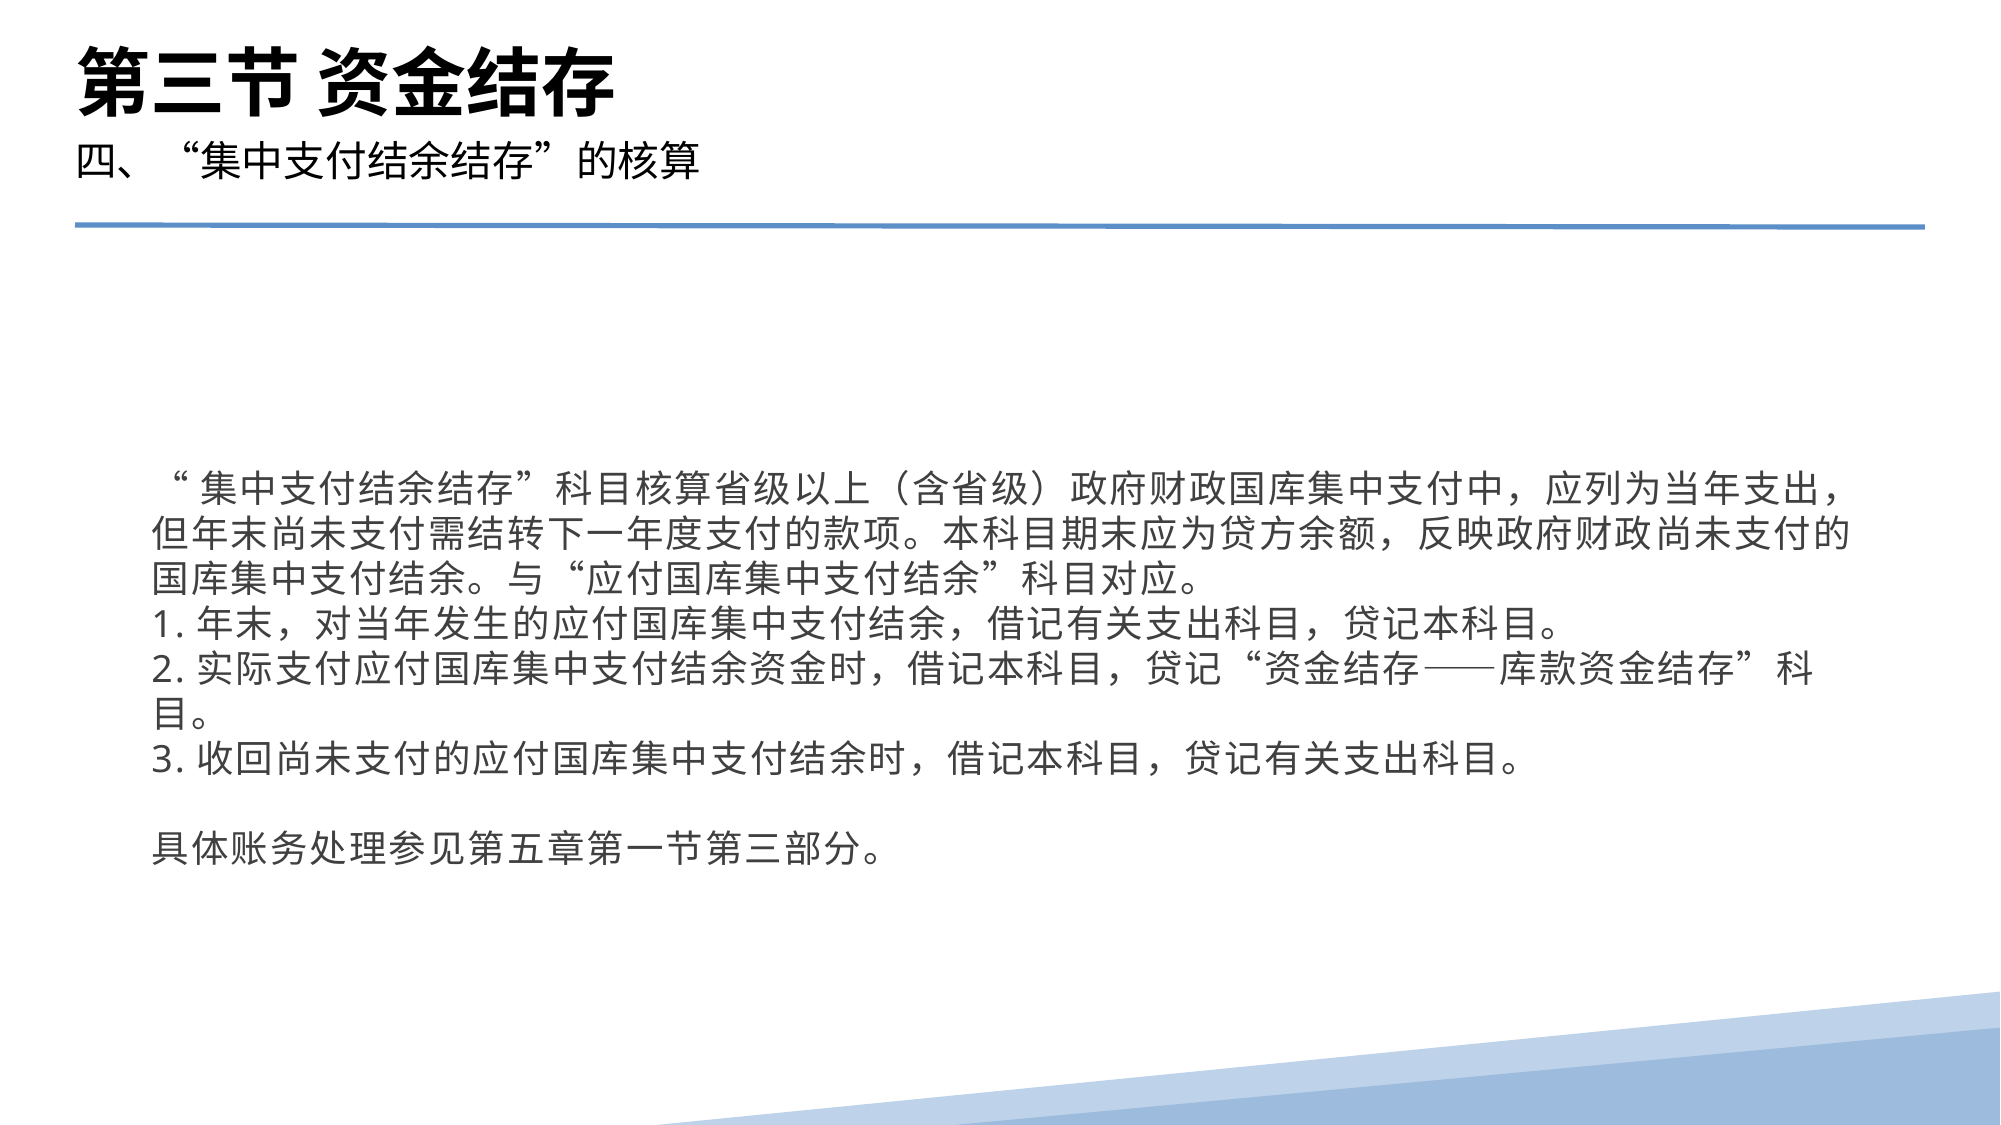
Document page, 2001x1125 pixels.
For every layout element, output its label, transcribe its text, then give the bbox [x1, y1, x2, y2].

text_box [656, 991, 2000, 1125]
text_box “集中支付结余结存”科目核算省级以上（含省级）政府财政国库集中支付中，应列为当年支出，但年末尚未支付需结转下一年度支付的款项。本科目期末应为贷方余额，反映政府财政尚未支付的国库集中支付结余。与“应付国库集中支付结余”科目对应。 1.年末，对当年发生的应付国库集中支付结余，借记有关支出科目，贷记本科目。 2.实际支付应付国库集中支付结余资金时，借记本科目，贷记“资金结存——库款资金结存”科目。 3.收回尚未支付的应付国库集中支付结余时，借记本科目，贷记有关支出科目。 具体账务处理参见第五章第一节第三部分。 [140, 289, 1884, 1046]
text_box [74, 224, 1925, 228]
text_box 四、“集中支付结余结存”的核算 [75, 124, 1925, 200]
text_box 第三节 资金结存 [75, 24, 1925, 124]
